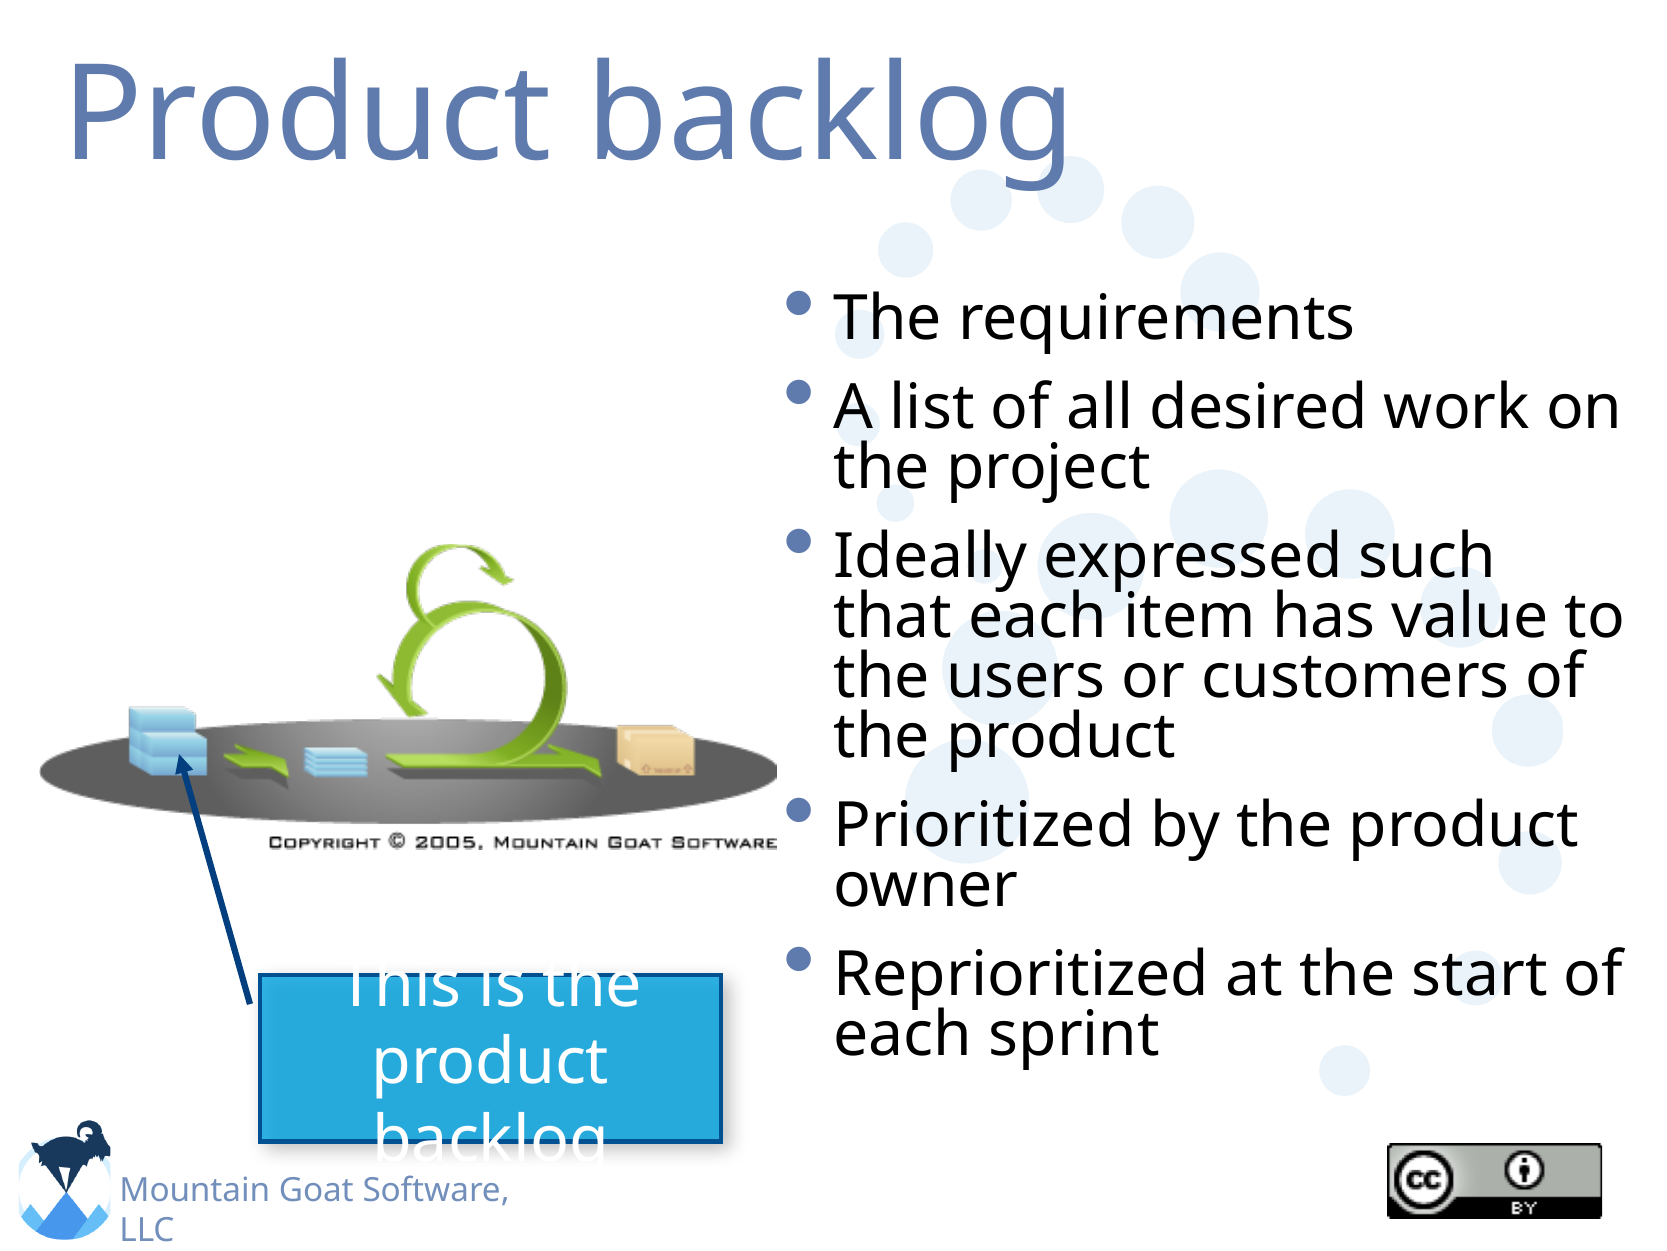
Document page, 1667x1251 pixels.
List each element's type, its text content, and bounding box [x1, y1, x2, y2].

picture [1387, 1155, 1603, 1219]
picture [18, 1120, 111, 1240]
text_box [260, 974, 721, 1142]
list The requirements A list of all desired work on the project Ideally expressed such that each item has value to the users or customers of the product Prioritized by the product owner Reprioritized at the start of each sprint [734, 284, 1636, 1155]
title Product backlog [55, 18, 1609, 195]
picture [39, 544, 778, 851]
